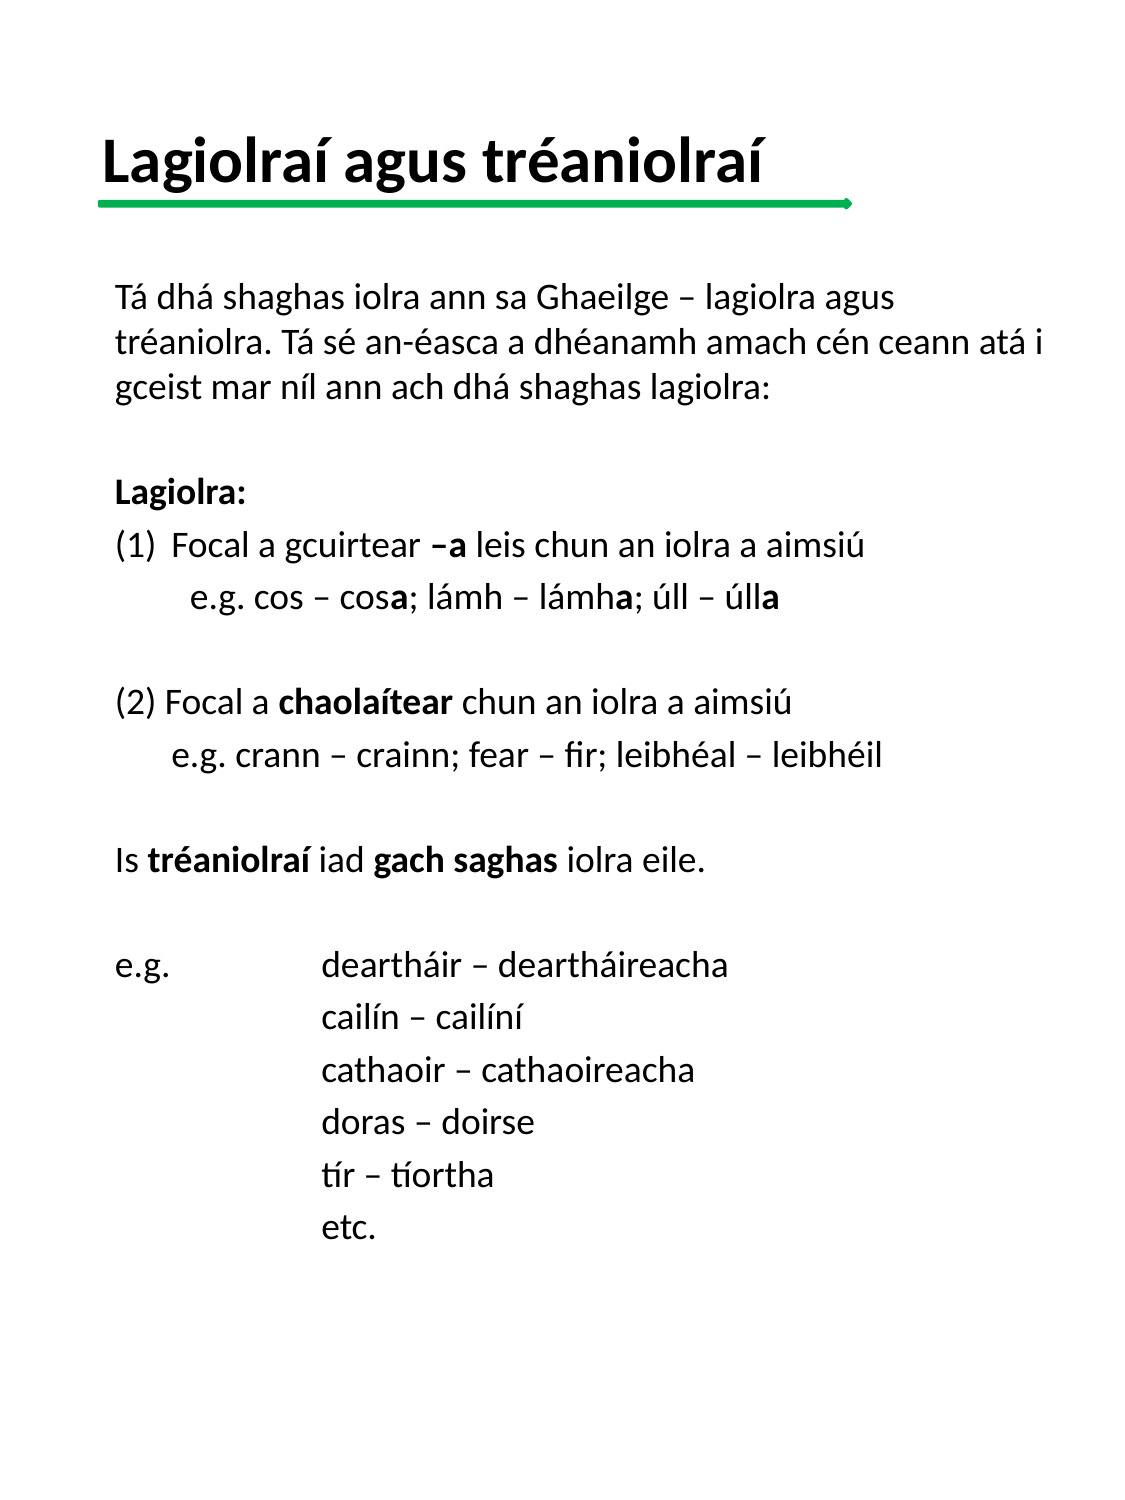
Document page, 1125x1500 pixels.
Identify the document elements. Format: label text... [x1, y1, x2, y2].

subtitle Tá dhá shaghas iolra ann sa Ghaeilge – lagiolra agus tréaniolra. Tá sé an-éasca a dhéanamh amach cén ceann atá i gceist mar níl ann ach dhá shaghas lagiolra: Lagiolra: (1) Focal a gcuirtear –a leis chun an iolra a aimsiú e.g. cos – cosa; lámh – lámha; úll – úlla (2) Focal a chaolaítear chun an iolra a aimsiú e.g. crann – crainn; fear – fir; leibhéal – leibhéil Is tréaniolraí iad gach saghas iolra eile. e.g. deartháir – deartháireacha cailín – cailíní cathaoir – cathaoireacha doras – doirse tír – tíortha etc. [99, 212, 1063, 1438]
text_box [97, 198, 853, 210]
title Lagiolraí agus tréaniolraí [87, 87, 1044, 225]
